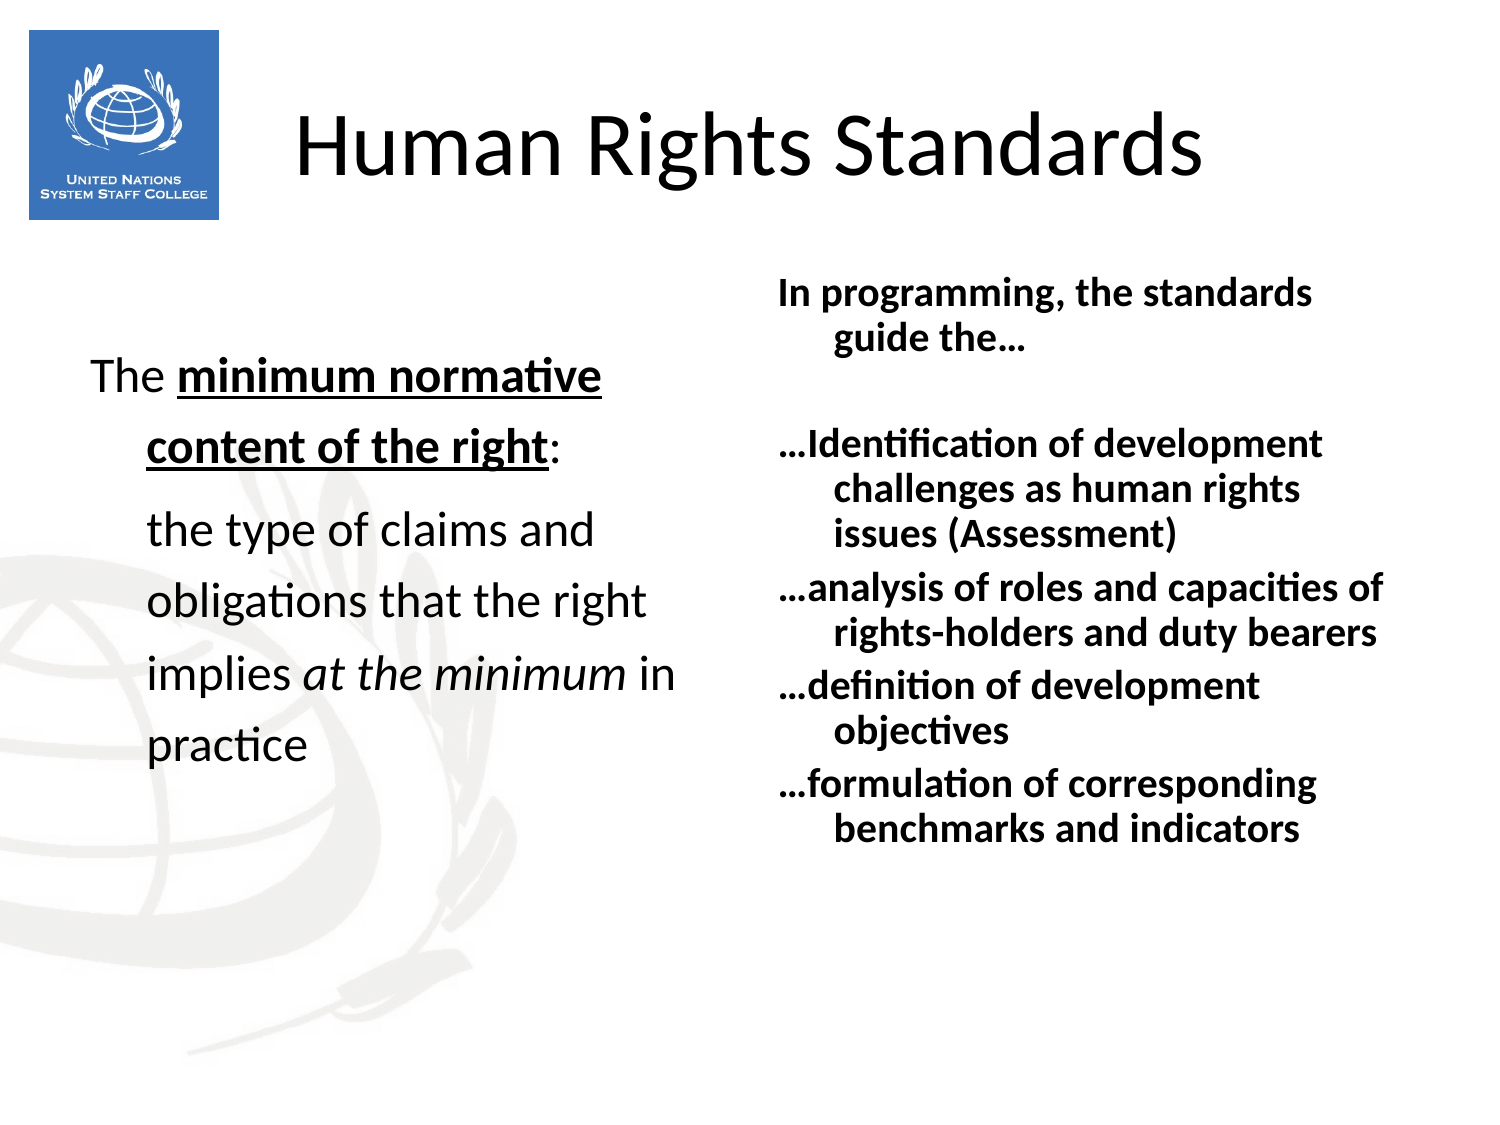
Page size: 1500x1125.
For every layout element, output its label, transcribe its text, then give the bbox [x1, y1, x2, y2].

picture [29, 30, 219, 220]
title Human Rights Standards [74, 44, 1426, 233]
list The minimum normative content of the right: the type of claims and obligations that the right implies at the minimum in practice [74, 262, 738, 1006]
list In programming, the standards guide the… …Identification of development challenges as human rights issues (Assessment) …analysis of roles and capacities of rights-holders and duty bearers …definition of development objectives …formulation of corresponding benchmarks and indicators [762, 262, 1426, 1006]
